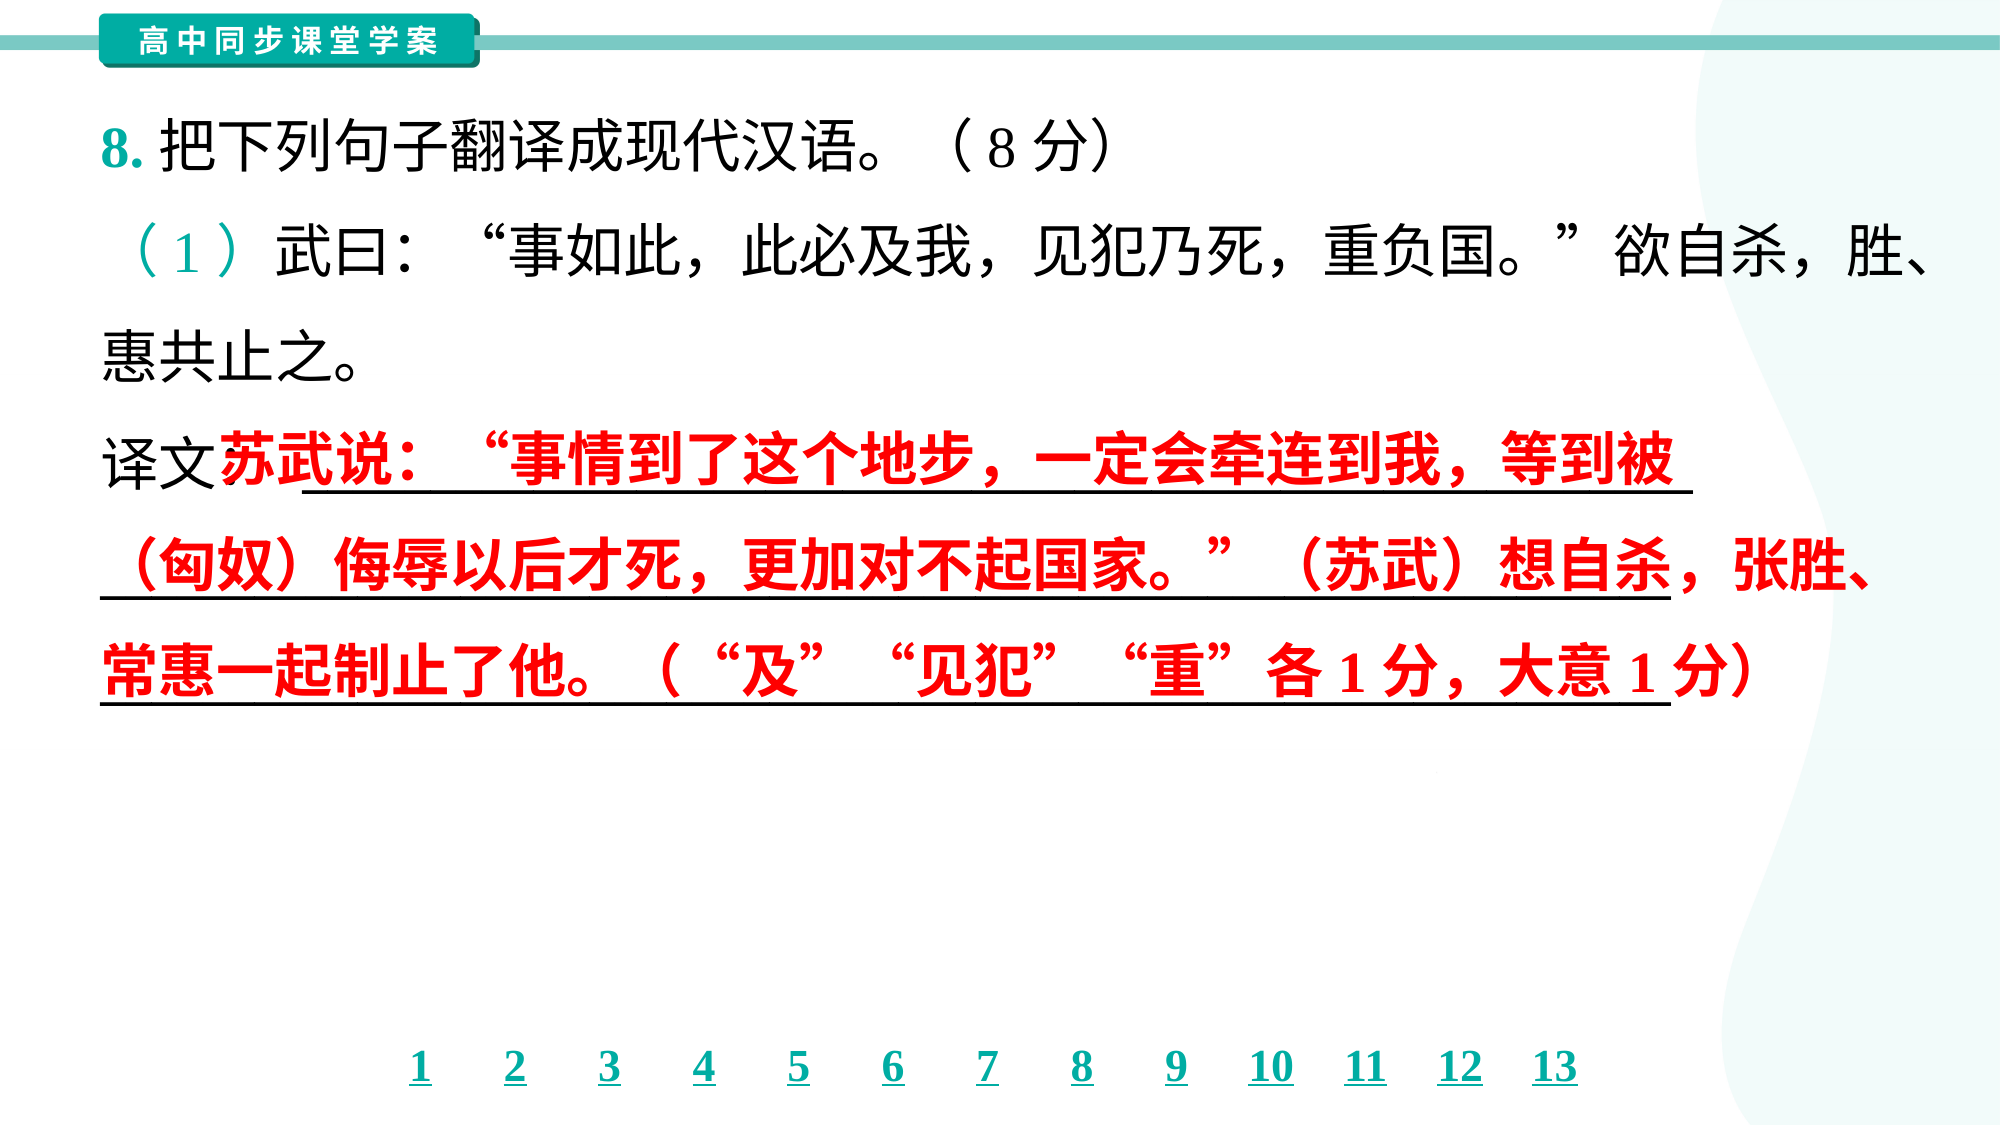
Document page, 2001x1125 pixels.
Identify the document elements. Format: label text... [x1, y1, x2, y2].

text_box （1）武曰：“事如此，此必及我，见犯乃死，重负国。”欲自杀，胜、 惠共止之。 译文： ______________________________________________________ _____________________________________________________________ _____________________________________________________________ [100, 177, 1899, 385]
text_box （1）武曰：“事如此，此必及我，见犯乃死，重负国。”欲自杀，胜、 惠共止之。 译文： ______________________________________________________ _____________________________________________________________ _____________________________________________________________ [100, 705, 1899, 710]
text_box 苏武说：“事情到了这个地步，一定会牵连到我，等到被 （匈奴）侮辱以后才死，更加对不起国家。”（苏武）想自杀，张胜、 常惠一起制止了他。（“及”“见犯”“重”各1分，大意1分） [100, 385, 1899, 705]
picture [0, 0, 2000, 1125]
text_box 8.把下列句子翻译成现代汉语。（8分） [100, 76, 1899, 177]
